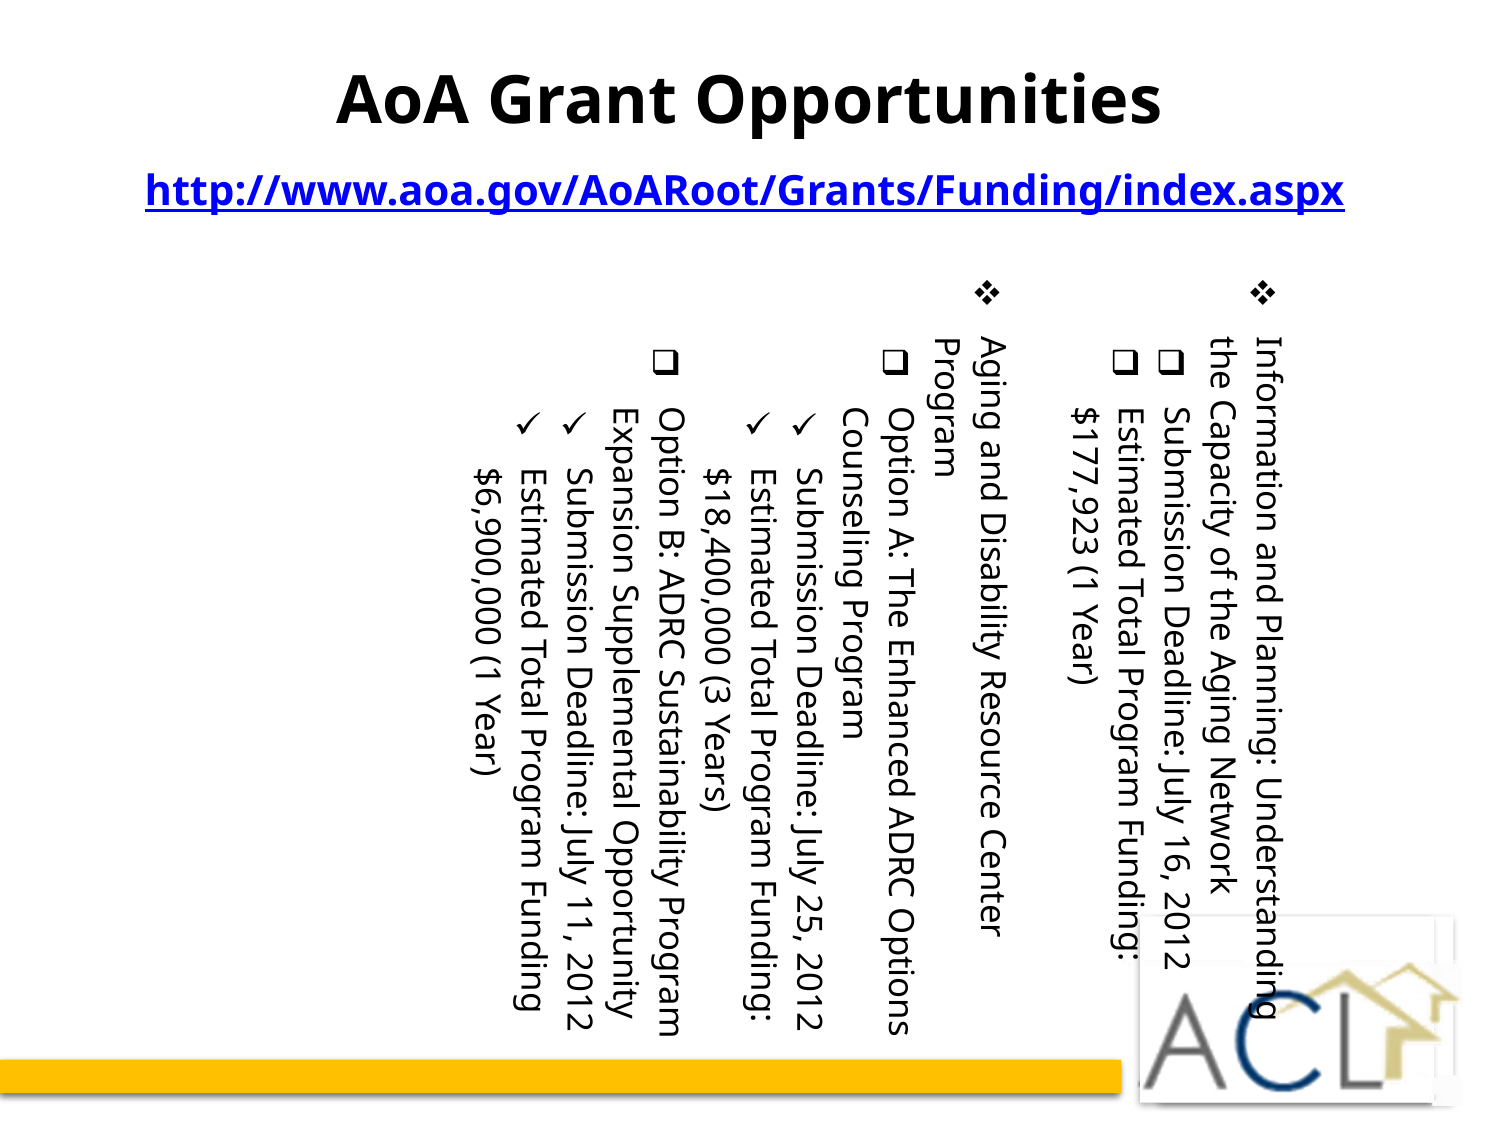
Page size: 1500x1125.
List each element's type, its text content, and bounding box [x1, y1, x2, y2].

picture [1121, 951, 1463, 1106]
list Information and Planning: Understanding the Capacity of the Aging Network Submission Deadline: July 16, 2012 Estimated Total Program Funding: $177,923 (1 Year) Aging and Disability Resource Center Program Option A: The Enhanced ADRC Options Counseling Program Submission Deadline: July 25, 2012 Estimated Total Program Funding: $18,400,000 (3 Years) Option B: ADRC Sustainability Program Expansion Supplemental Opportunity Submission Deadline: July 11, 2012 Estimated Total Program Funding $6,900,000 (1 Year) [106, 269, 1349, 1057]
title AoA Grant Opportunities http://www.aoa.gov/AoARoot/Grants/Funding/index.aspx [74, 44, 1426, 233]
